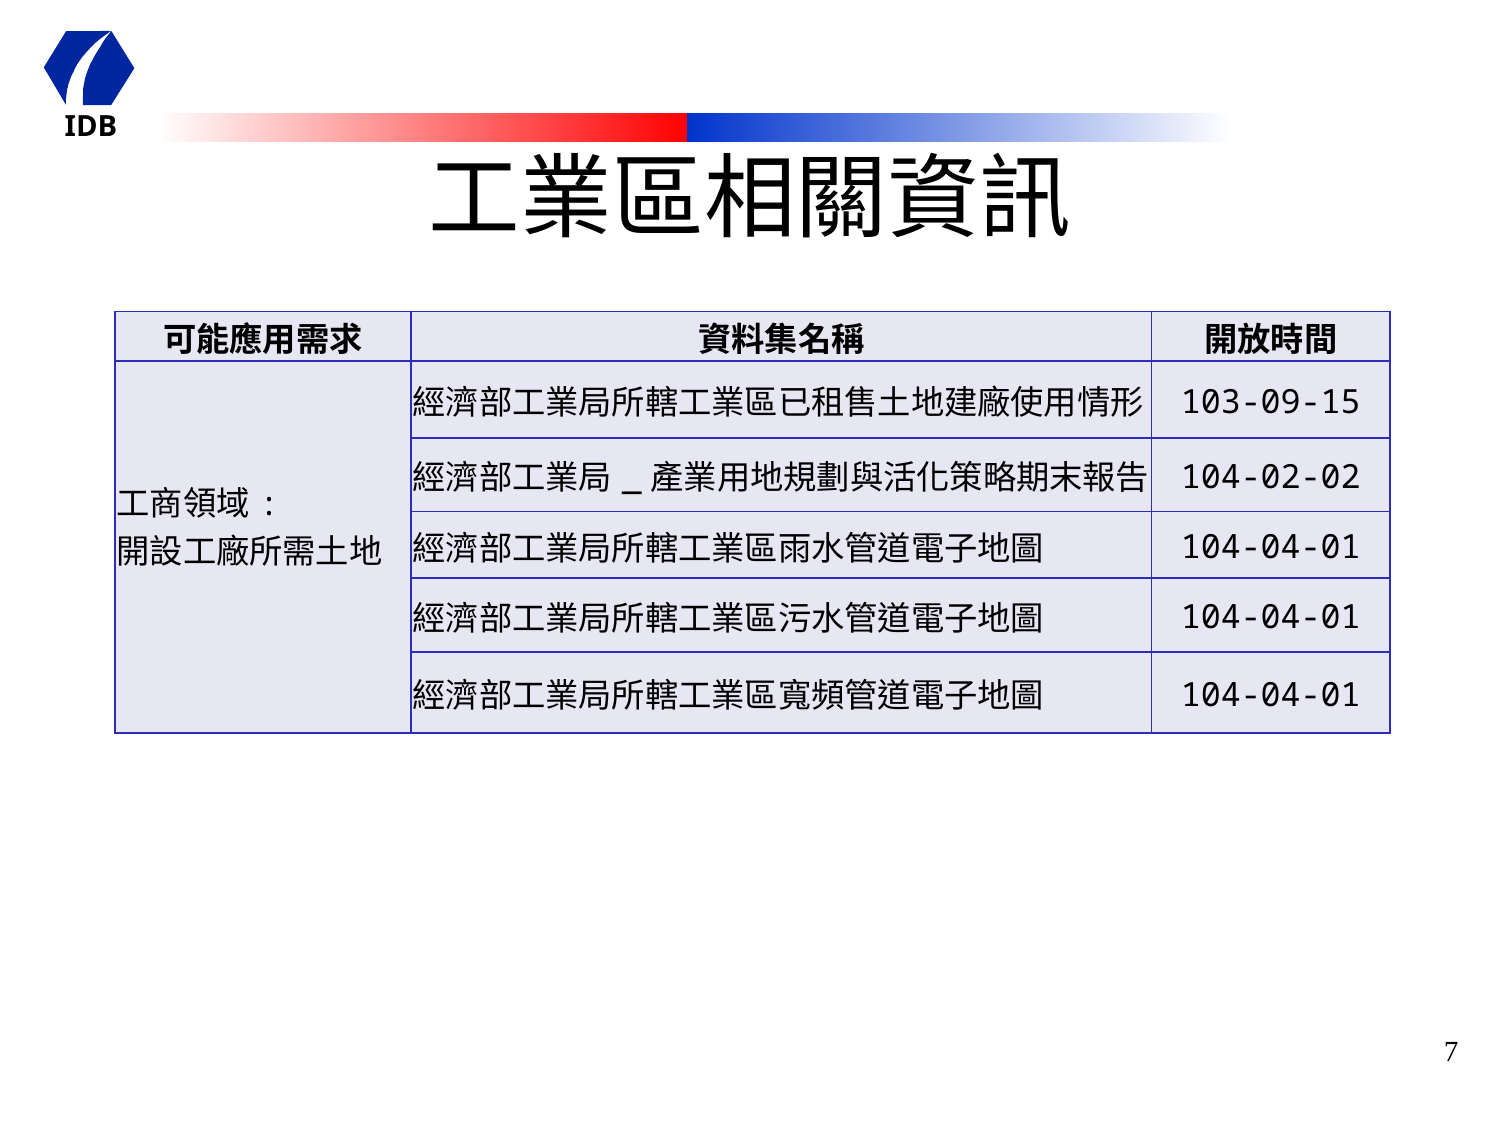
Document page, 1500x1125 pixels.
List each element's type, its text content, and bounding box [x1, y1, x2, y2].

table_header 可能應用需求 [116, 312, 410, 360]
table_cell 經濟部工業局_產業用地規劃與活化策略期末報告 [412, 439, 1151, 511]
slide_number 7 [1160, 1024, 1474, 1101]
table_cell 經濟部工業局所轄工業區污水管道電子地圖 [412, 579, 1151, 651]
table_cell 工商領域: 開設工廠所需土地 [116, 362, 410, 732]
table_header 資料集名稱 [412, 312, 1151, 360]
table_cell 經濟部工業局所轄工業區已租售土地建廠使用情形 [412, 362, 1151, 437]
table_cell 103-09-15 [1152, 362, 1389, 437]
table_cell 104-04-01 [1152, 579, 1389, 651]
table_cell 104-04-01 [1152, 653, 1389, 732]
table_cell 104-02-02 [1152, 439, 1389, 511]
title 工業區相關資訊 [112, 99, 1388, 288]
table_cell 經濟部工業局所轄工業區寬頻管道電子地圖 [412, 653, 1151, 732]
table_cell 經濟部工業局所轄工業區雨水管道電子地圖 [412, 512, 1151, 577]
table_header 開放時間 [1152, 312, 1389, 360]
table_cell 104-04-01 [1152, 512, 1389, 577]
